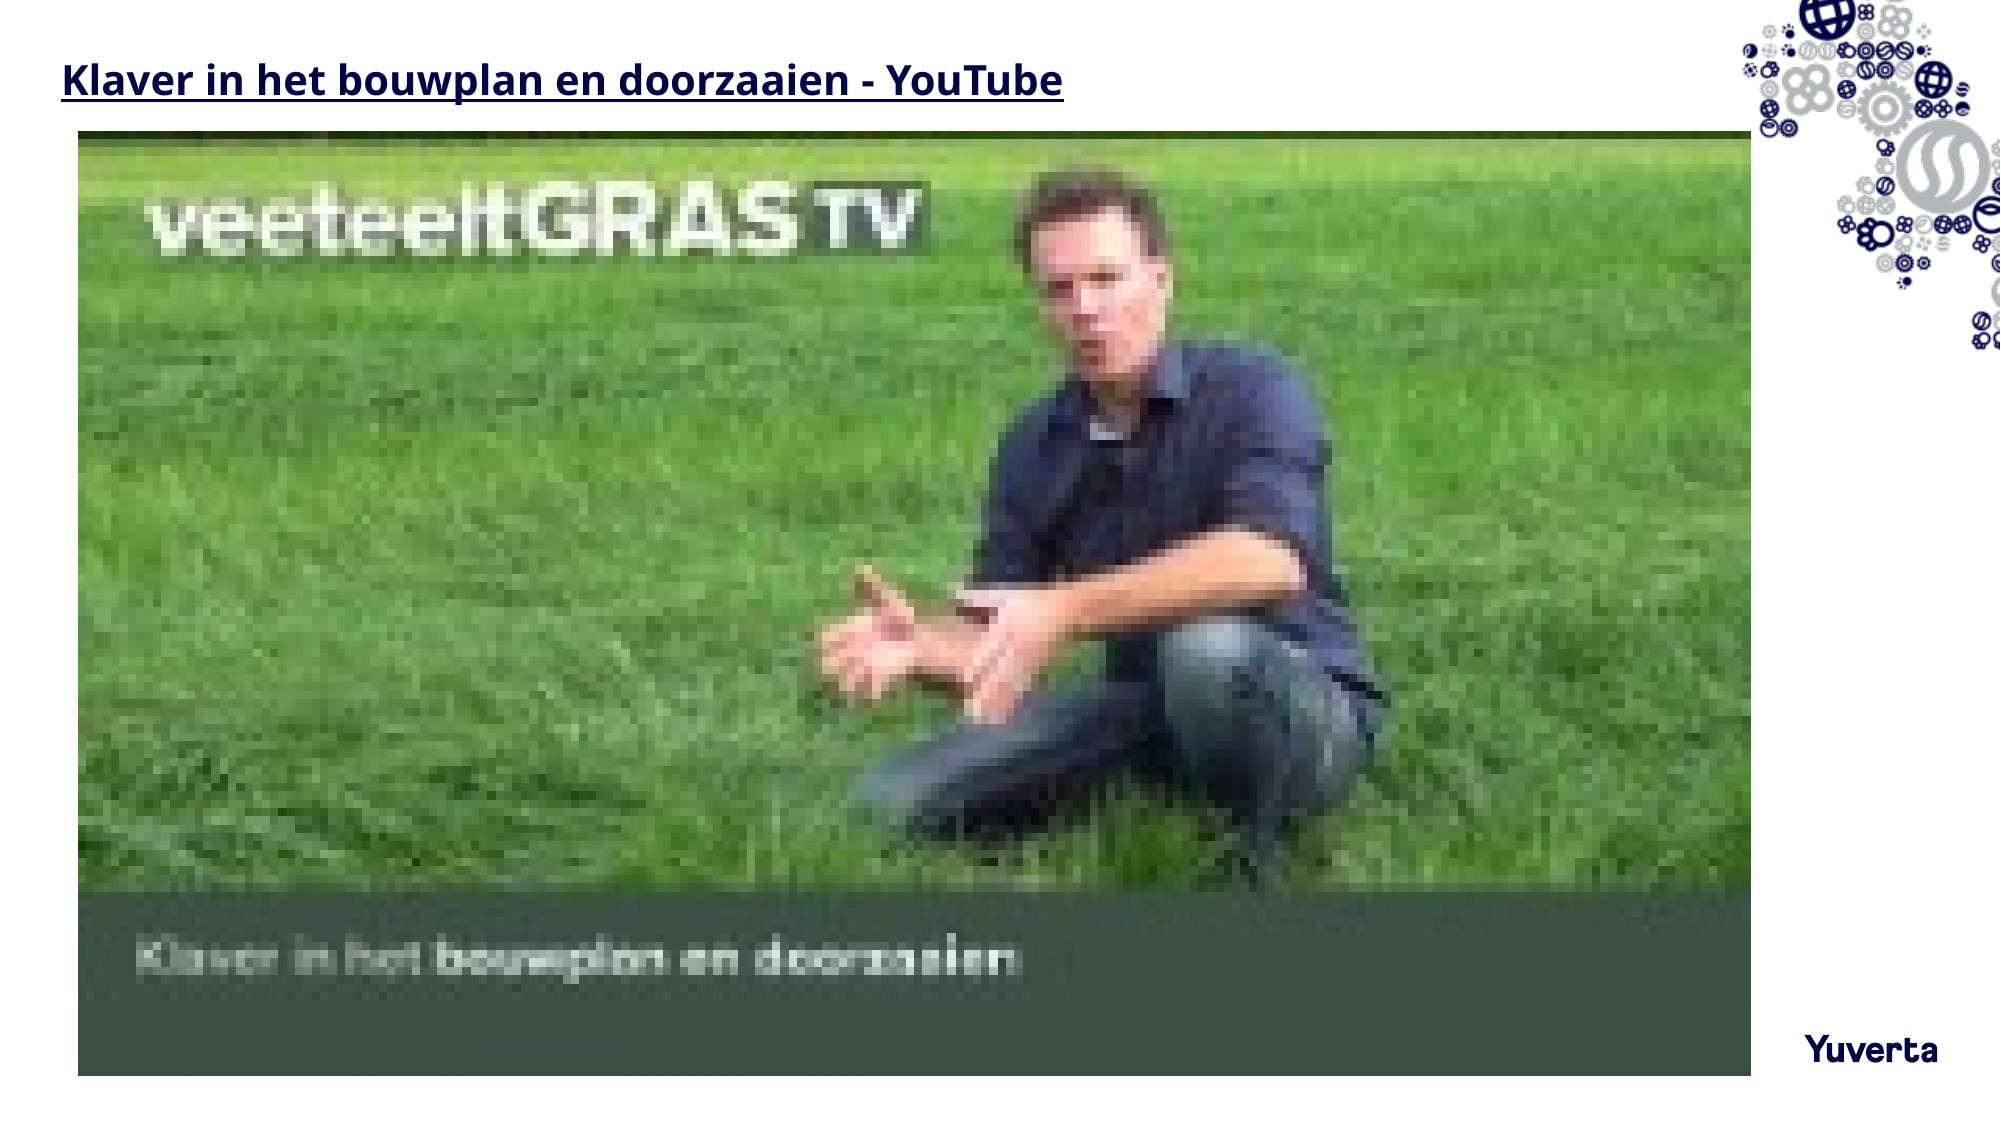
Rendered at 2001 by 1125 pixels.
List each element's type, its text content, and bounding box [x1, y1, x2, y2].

title Klaver in het bouwplan en doorzaaien - YouTube [60, 48, 1720, 239]
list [77, 130, 1752, 1077]
picture [0, 0, 2000, 1125]
